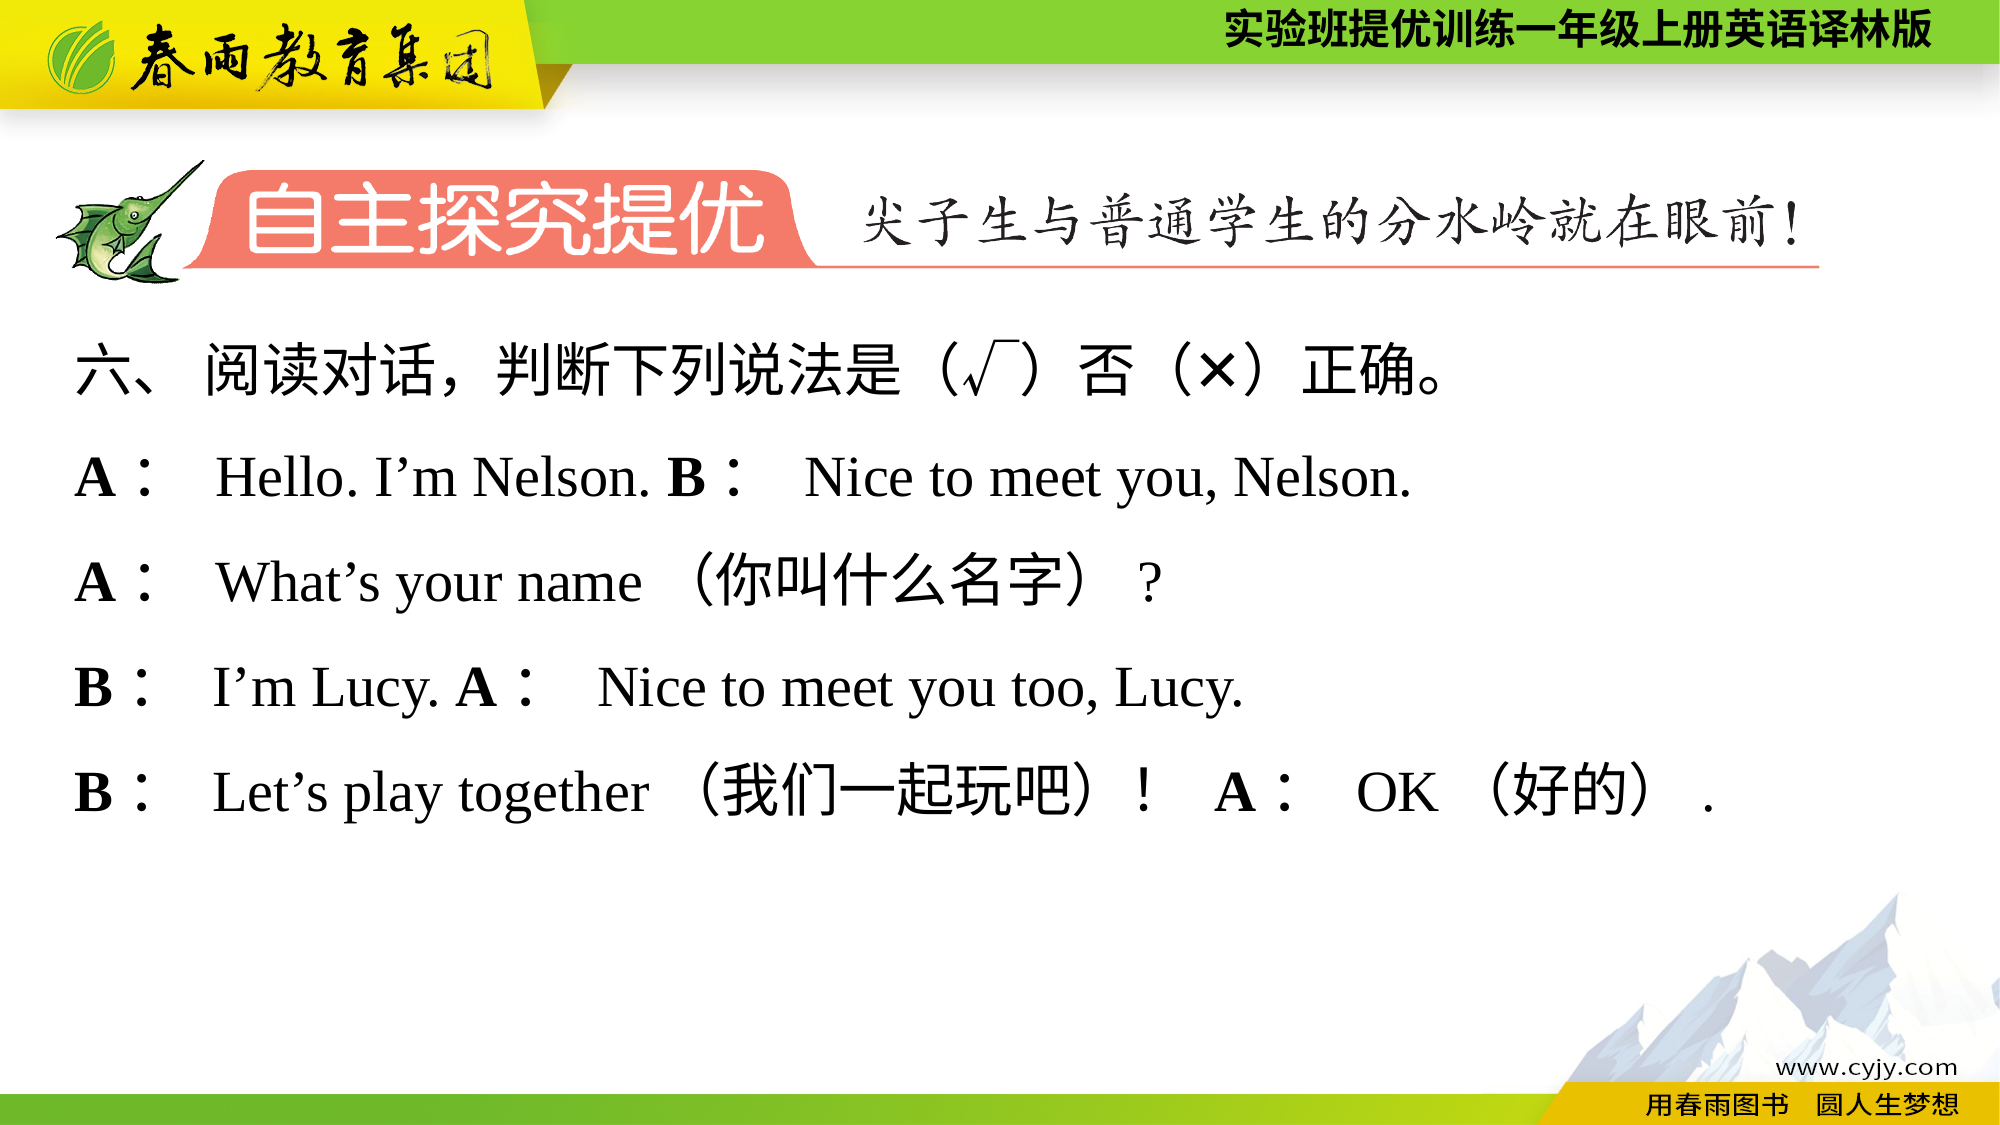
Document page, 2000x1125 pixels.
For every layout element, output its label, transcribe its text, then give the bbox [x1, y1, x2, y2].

picture [0, 0, 2000, 1125]
list 六、 阅读对话，判断下列说法是（√）否（✕）正确。 A： Hello. I’m Nelson. B： Nice to meet you, Nelson. A： What’s your name（你叫什么名字）? B： I’m Lucy. A： Nice to meet you too, Lucy. B： Let’s play together（我们一起玩吧）！ A： OK（好的）. [59, 290, 1944, 836]
